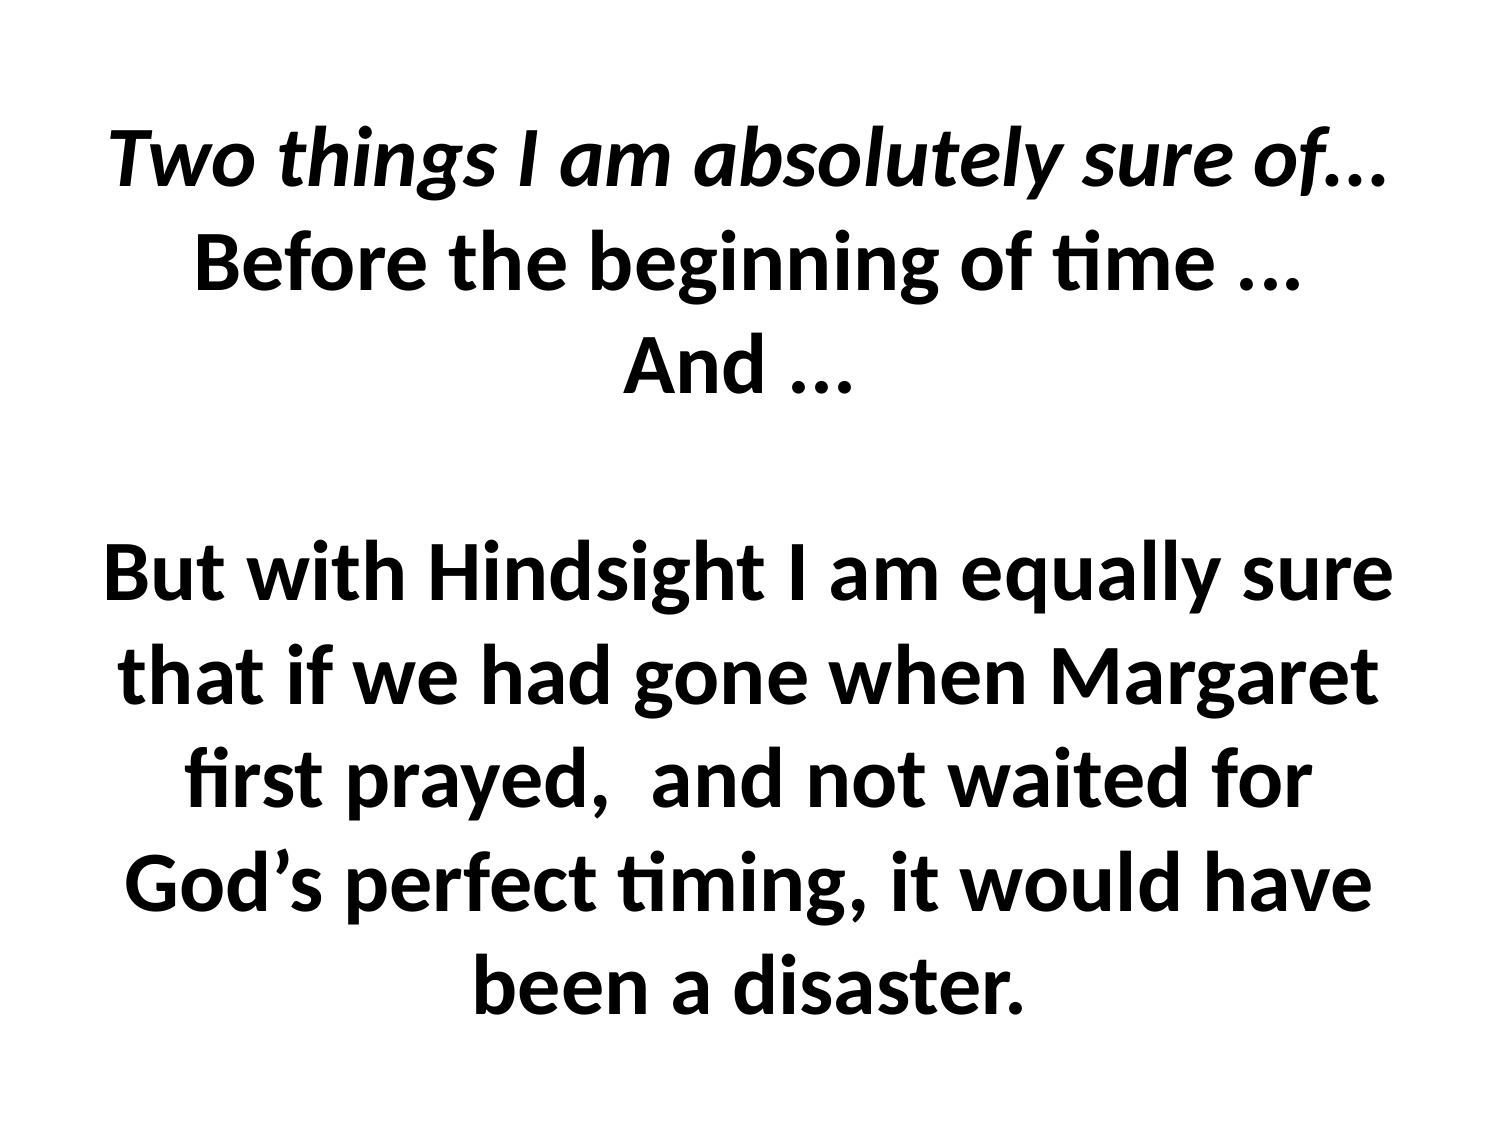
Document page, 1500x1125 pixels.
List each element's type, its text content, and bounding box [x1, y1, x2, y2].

title Two things I am absolutely sure of... Before the beginning of time ... And ... But with Hindsight I am equally sure that if we had gone when Margaret first prayed, and not waited for God’s perfect timing, it would have been a disaster. [75, 45, 1425, 1088]
